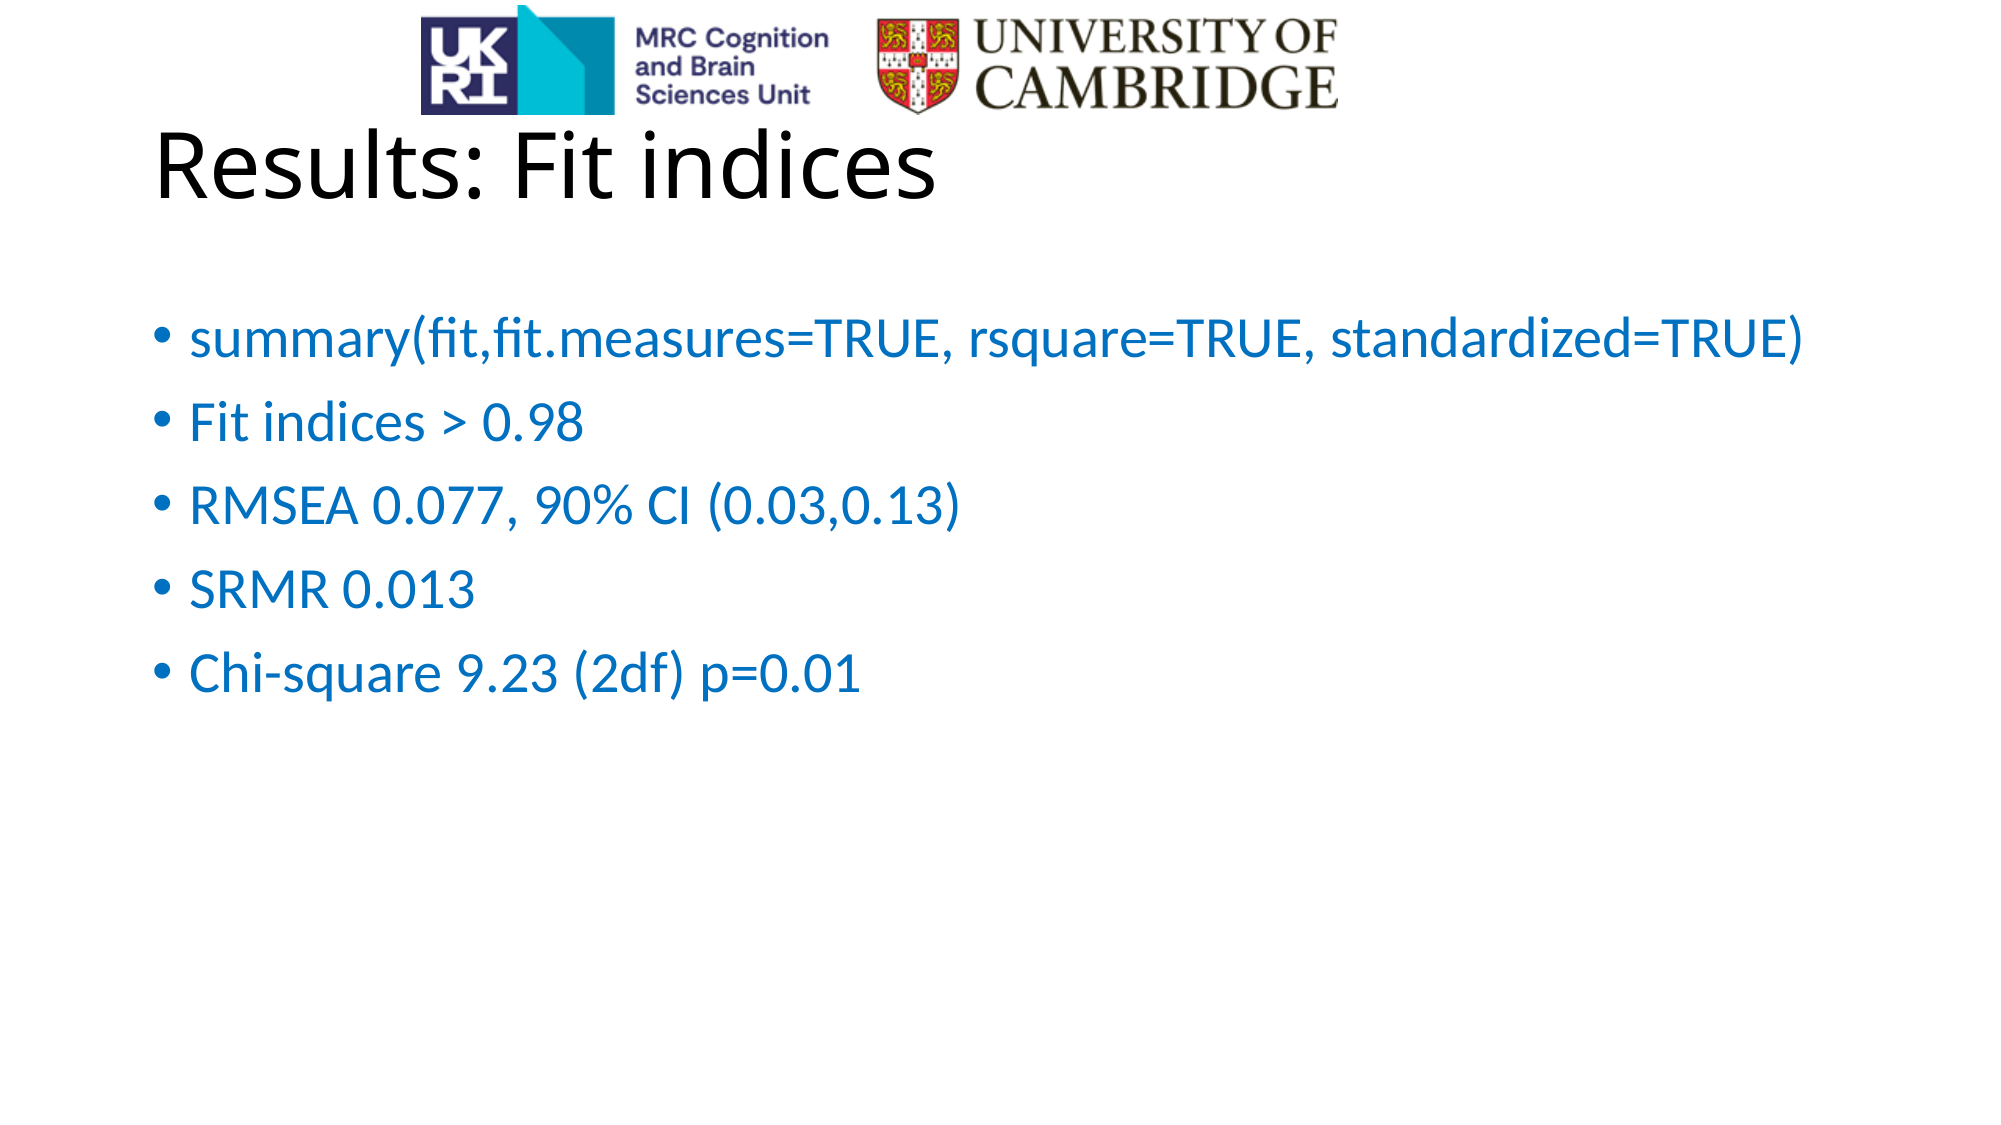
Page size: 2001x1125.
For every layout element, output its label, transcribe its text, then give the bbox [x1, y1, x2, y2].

title Results: Fit indices [137, 59, 1863, 278]
picture [421, 5, 1338, 59]
list summary(fit,fit.measures=TRUE, rsquare=TRUE, standardized=TRUE) Fit indices > 0.98 RMSEA 0.077, 90% CI (0.03,0.13) SRMR 0.013 Chi-square 9.23 (2df) p=0.01 [137, 299, 1863, 1014]
